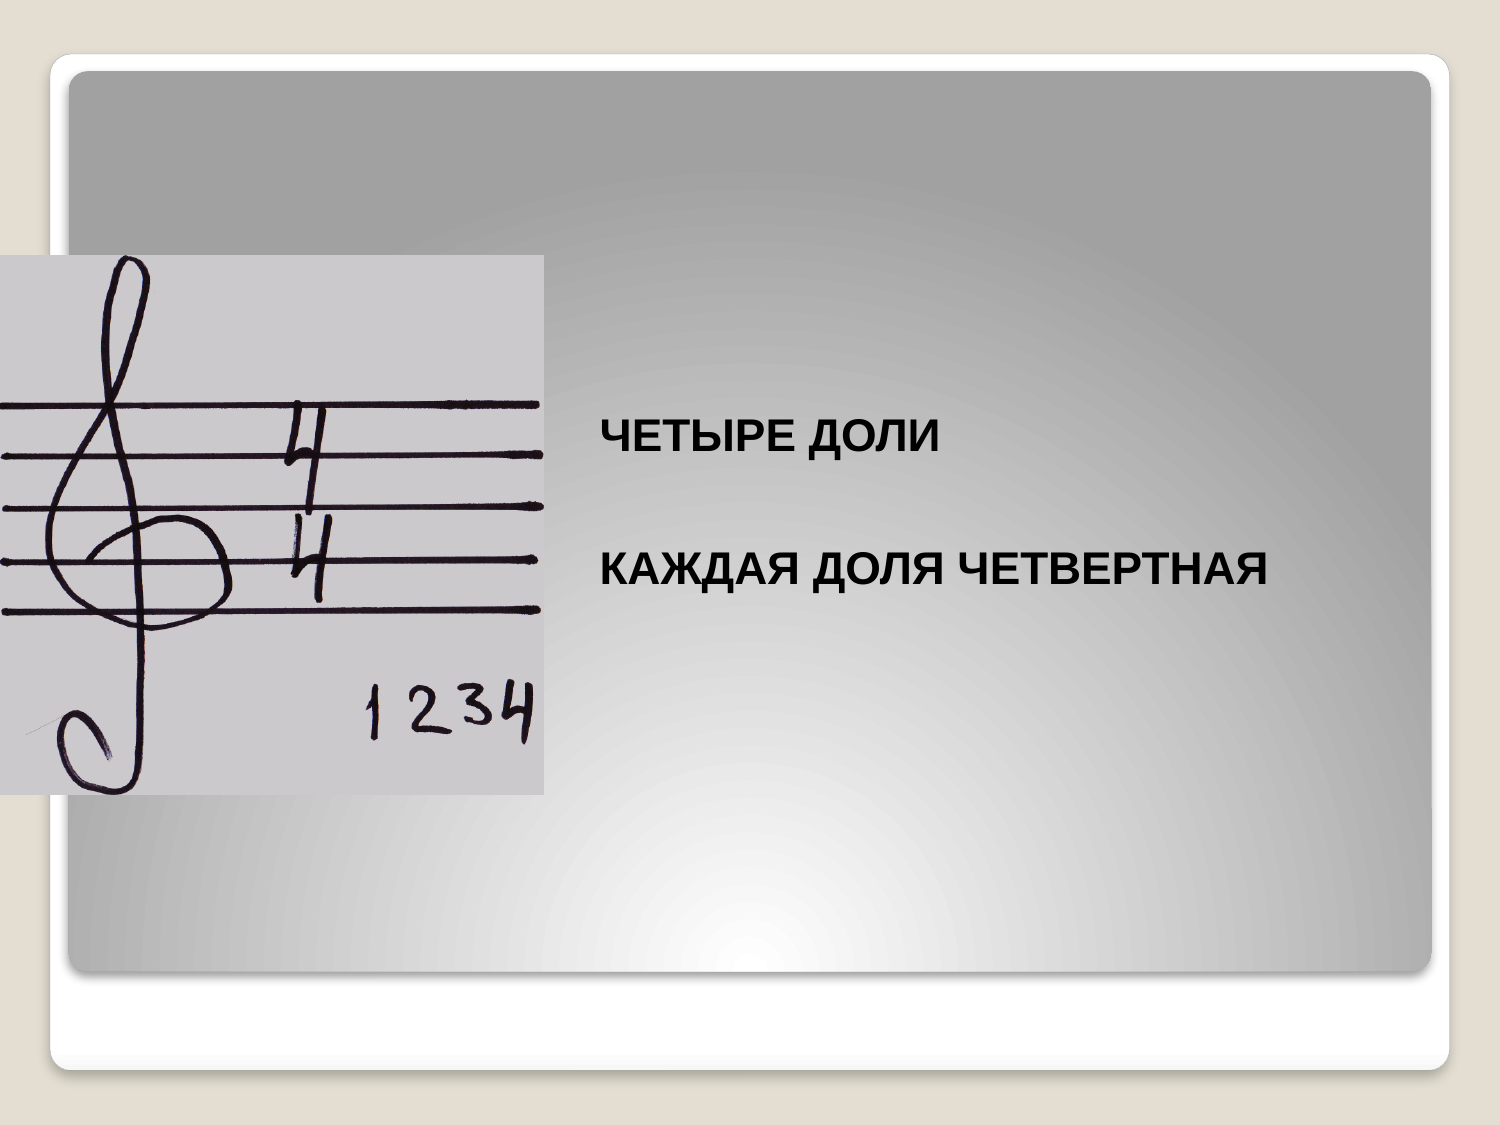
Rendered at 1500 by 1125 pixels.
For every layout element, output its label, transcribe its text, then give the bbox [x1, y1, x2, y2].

picture [0, 255, 544, 795]
text_box ЧЕТЫРЕ ДОЛИ КАЖДАЯ ДОЛЯ ЧЕТВЕРТНАЯ [584, 398, 1471, 646]
